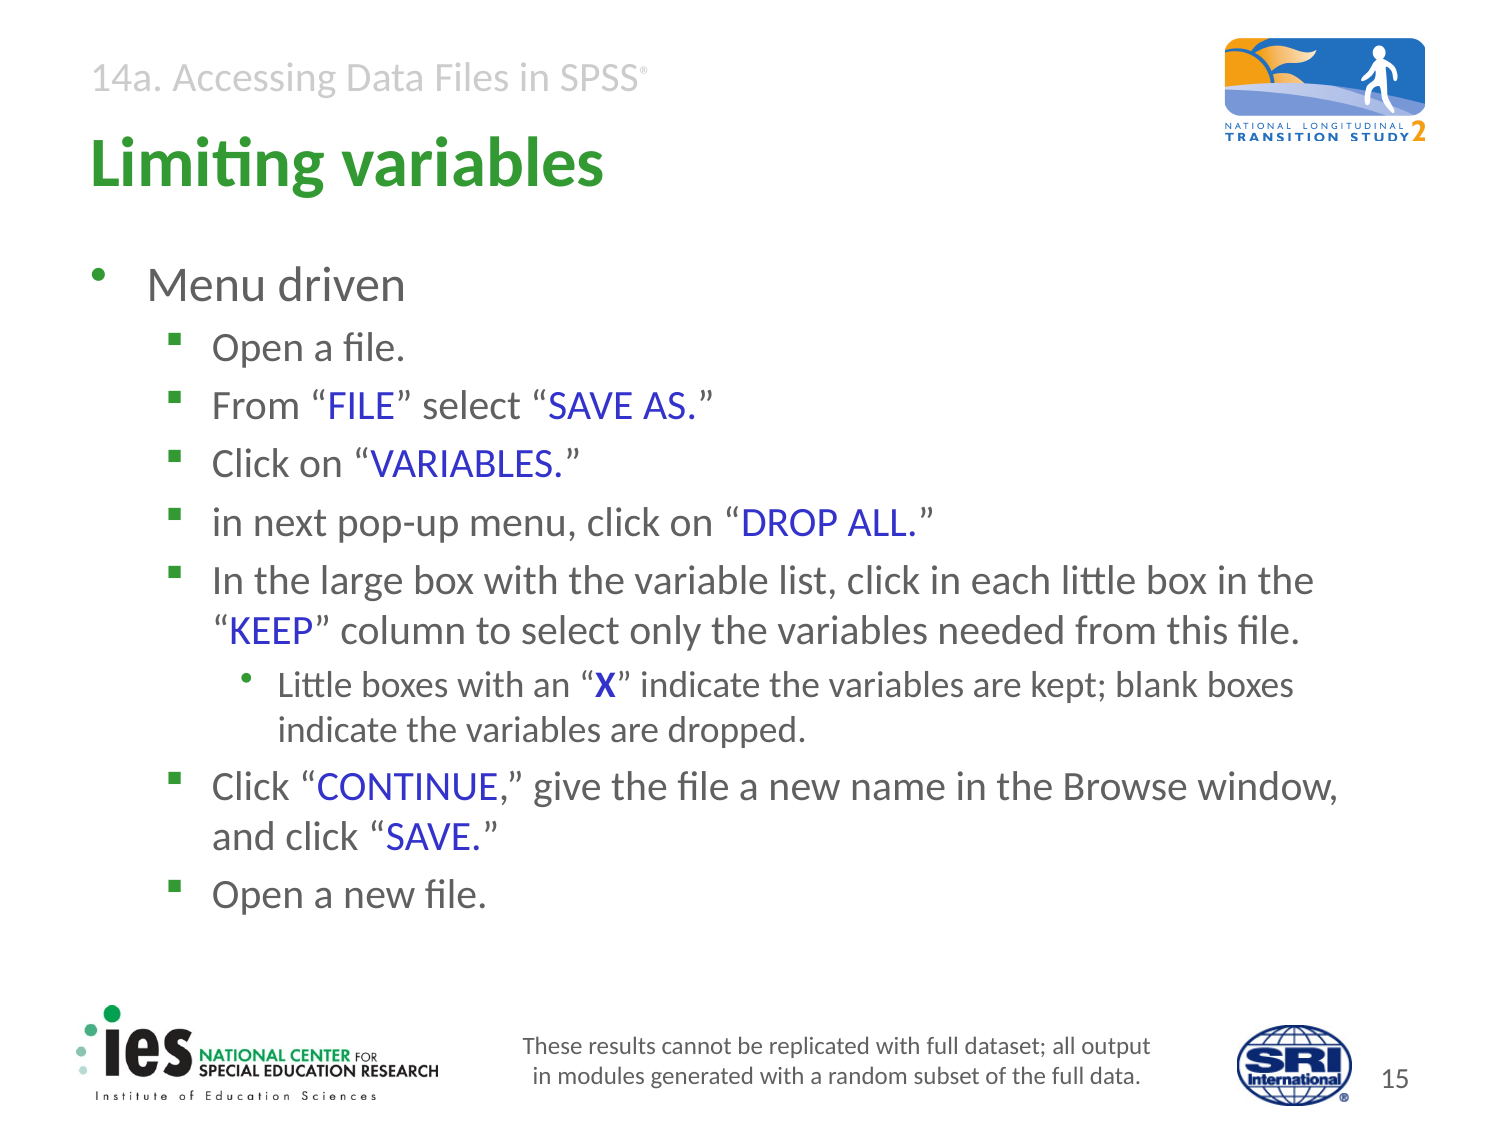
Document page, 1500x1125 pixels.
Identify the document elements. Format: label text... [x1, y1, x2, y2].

slide_number 14 [1321, 1051, 1426, 1125]
picture [1237, 1025, 1352, 1106]
picture [76, 1005, 438, 1100]
list Menu driven Open a file. From “File” select “Save as.” Click on “Variables.” in next pop-up menu, click on “Drop All.” In the large box with the variable list, click in each little box in the “Keep” column to select only the variables needed from this file. Little boxes with an “x” indicate the variables are kept; blank boxes indicate the variables are dropped. Click “Continue,” give the file a new name in the Browse window, and click “Save.” Open a new file. [74, 243, 1426, 987]
footer These results cannot be replicated with full dataset; all output in modules generated with a random subset of the full data. [437, 1021, 1238, 1101]
title Limiting variables [74, 90, 1426, 226]
